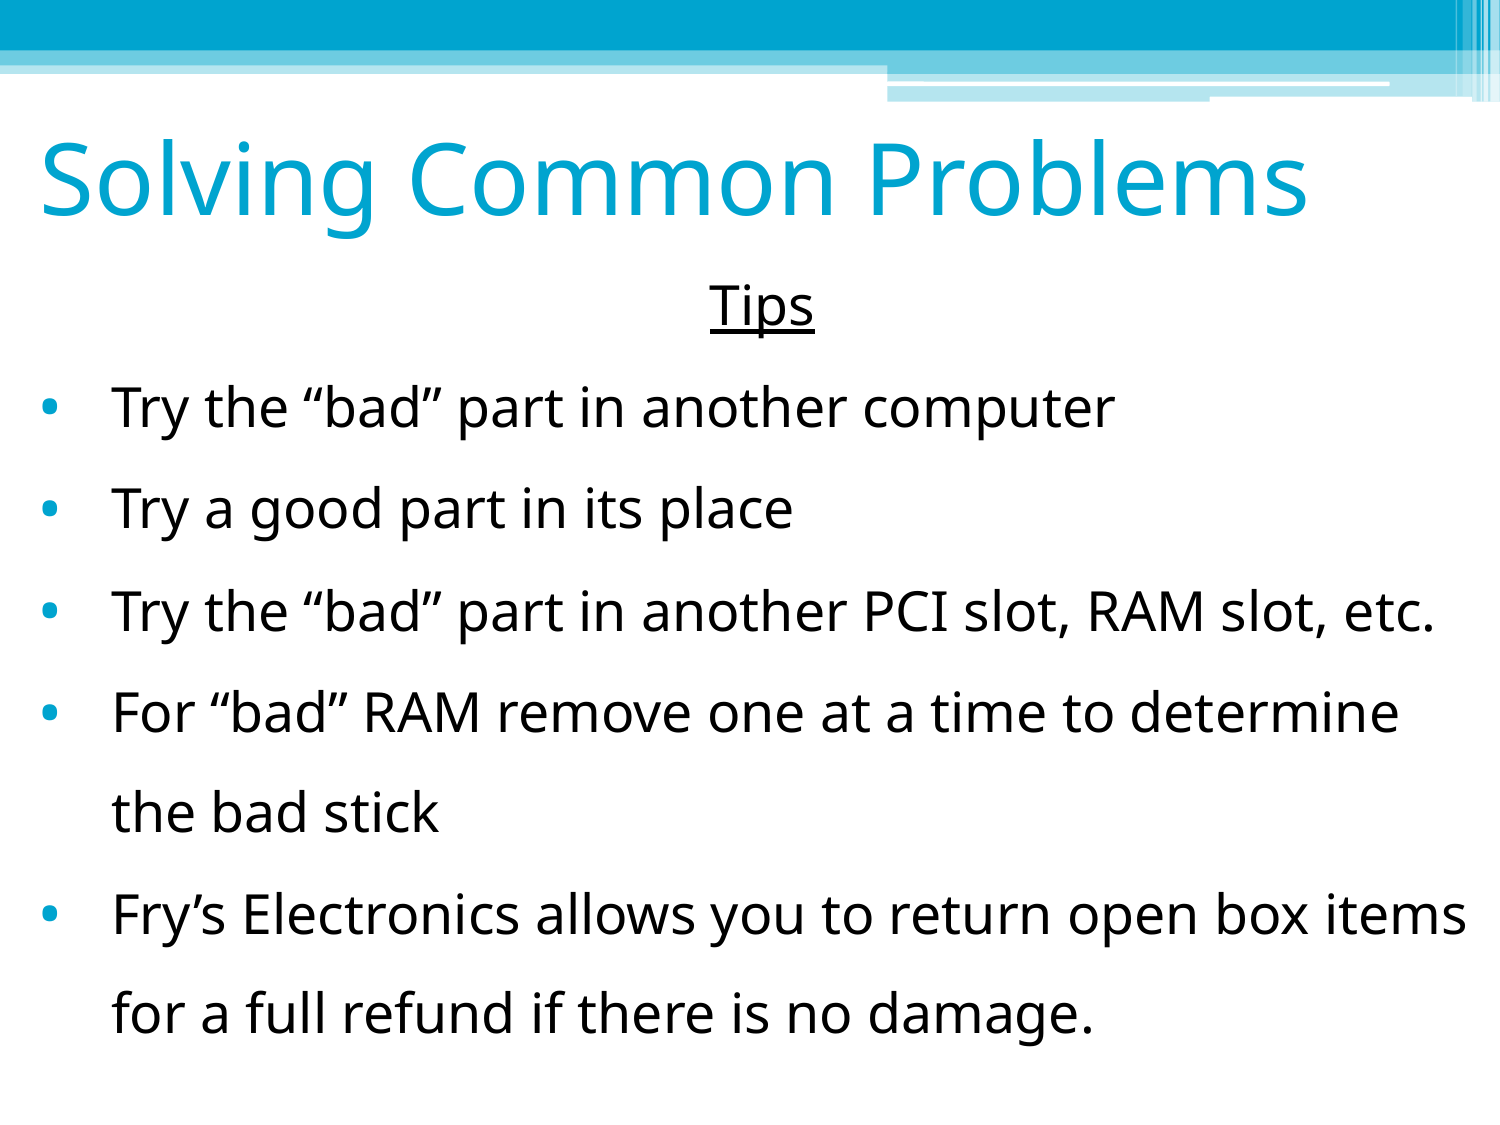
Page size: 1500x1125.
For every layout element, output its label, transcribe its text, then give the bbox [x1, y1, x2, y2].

list Tips Try the “bad” part in another computer Try a good part in its place Try the “bad” part in another PCI slot, RAM slot, etc. For “bad” RAM remove one at a time to determine the bad stick Fry’s Electronics allows you to return open box items for a full refund if there is no damage. [24, 263, 1500, 1125]
title Solving Common Problems [24, 87, 1500, 263]
